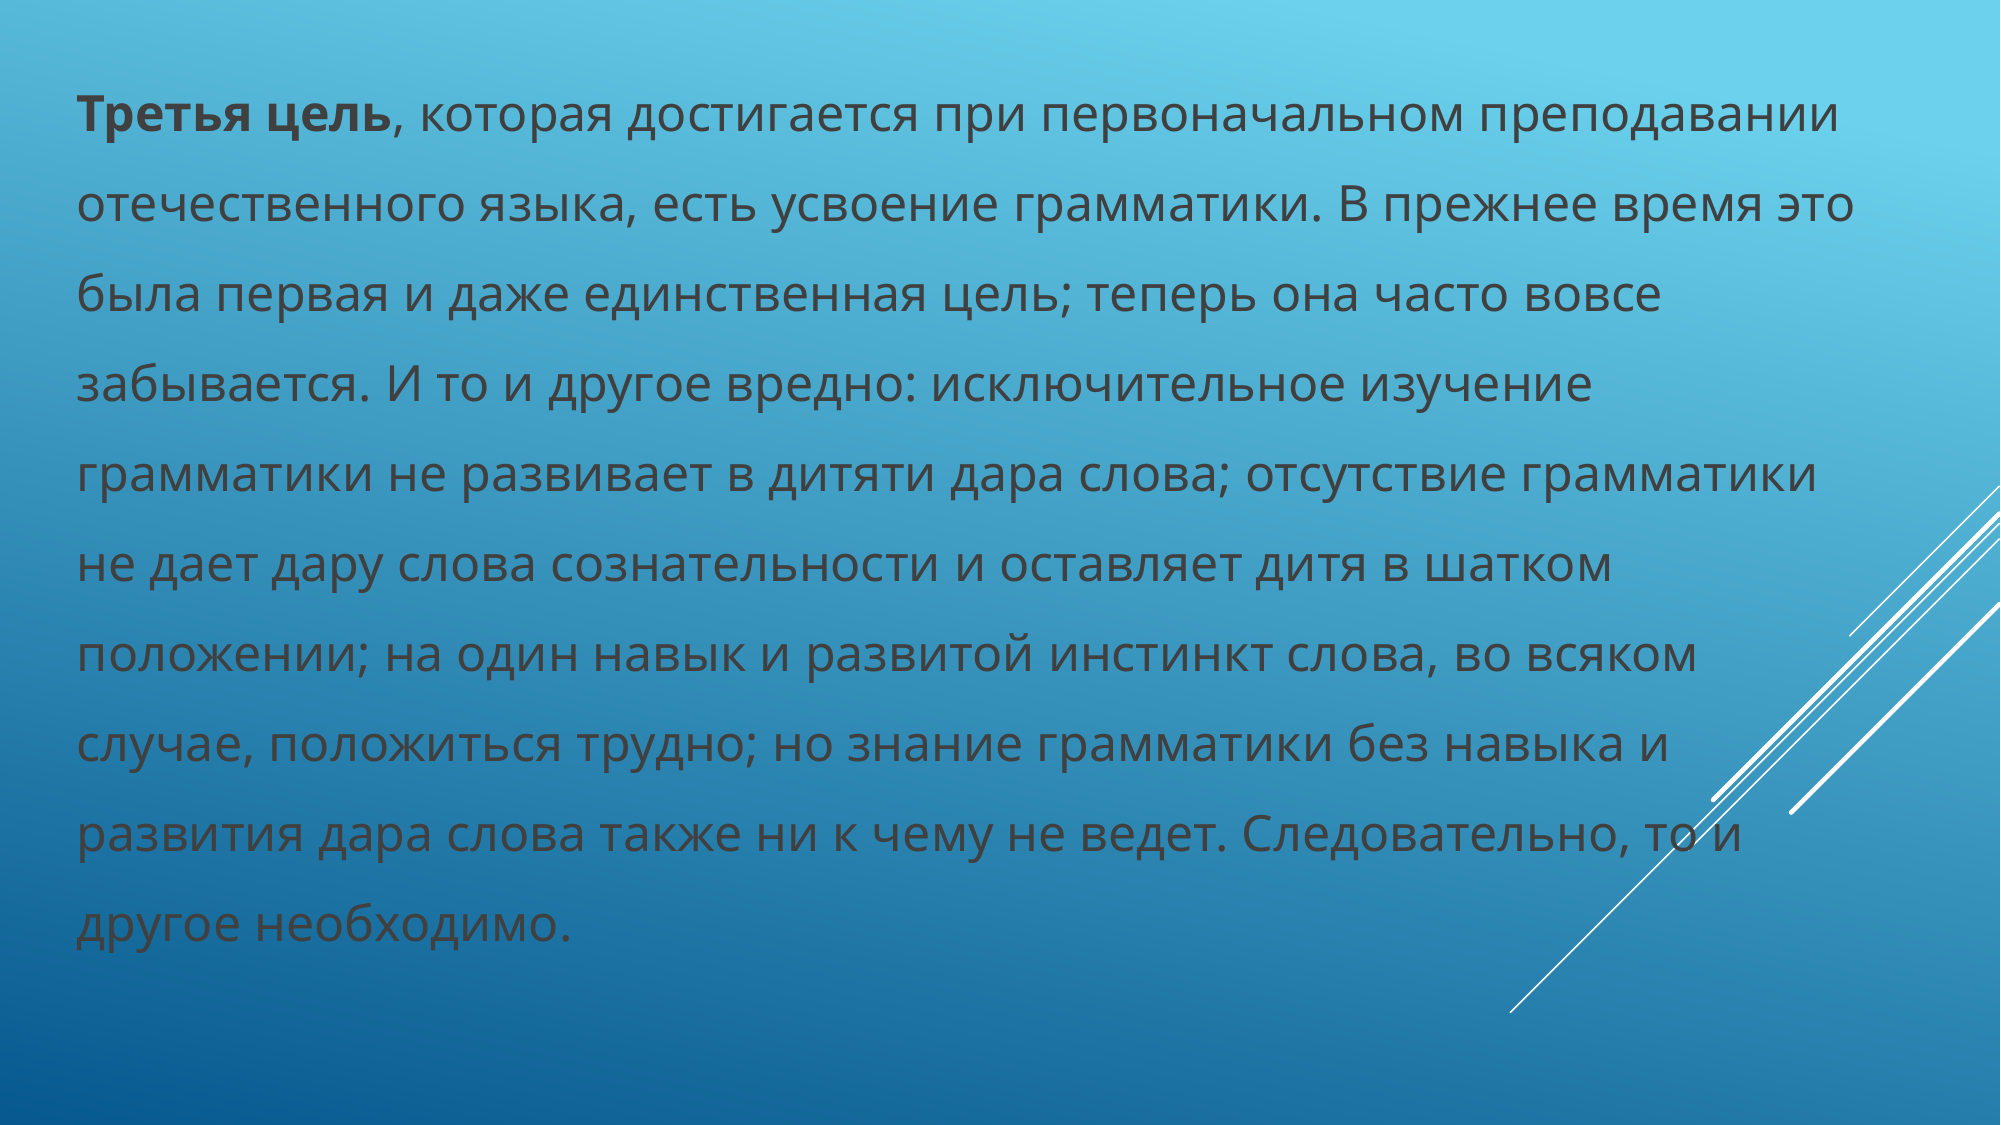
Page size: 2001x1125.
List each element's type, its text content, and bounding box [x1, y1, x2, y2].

text_box Третья цель, которая достигается при первоначальном преподавании отечественного языка, есть усвоение грамматики. В прежнее время это была первая и даже единственная цель; теперь она часто вовсе забывается. И то и другое вредно: исключительное изучение грамматики не развивает в дитяти дара слова; отсутствие грамматики не дает дару слова сознательности и оставляет дитя в шатком положении; на один навык и развитой инстинкт слова, во всяком случае, положиться трудно; но знание грамматики без навыка и развития дара слова также ни к чему не ведет. Следовательно, то и другое необходимо. [62, 44, 1891, 960]
